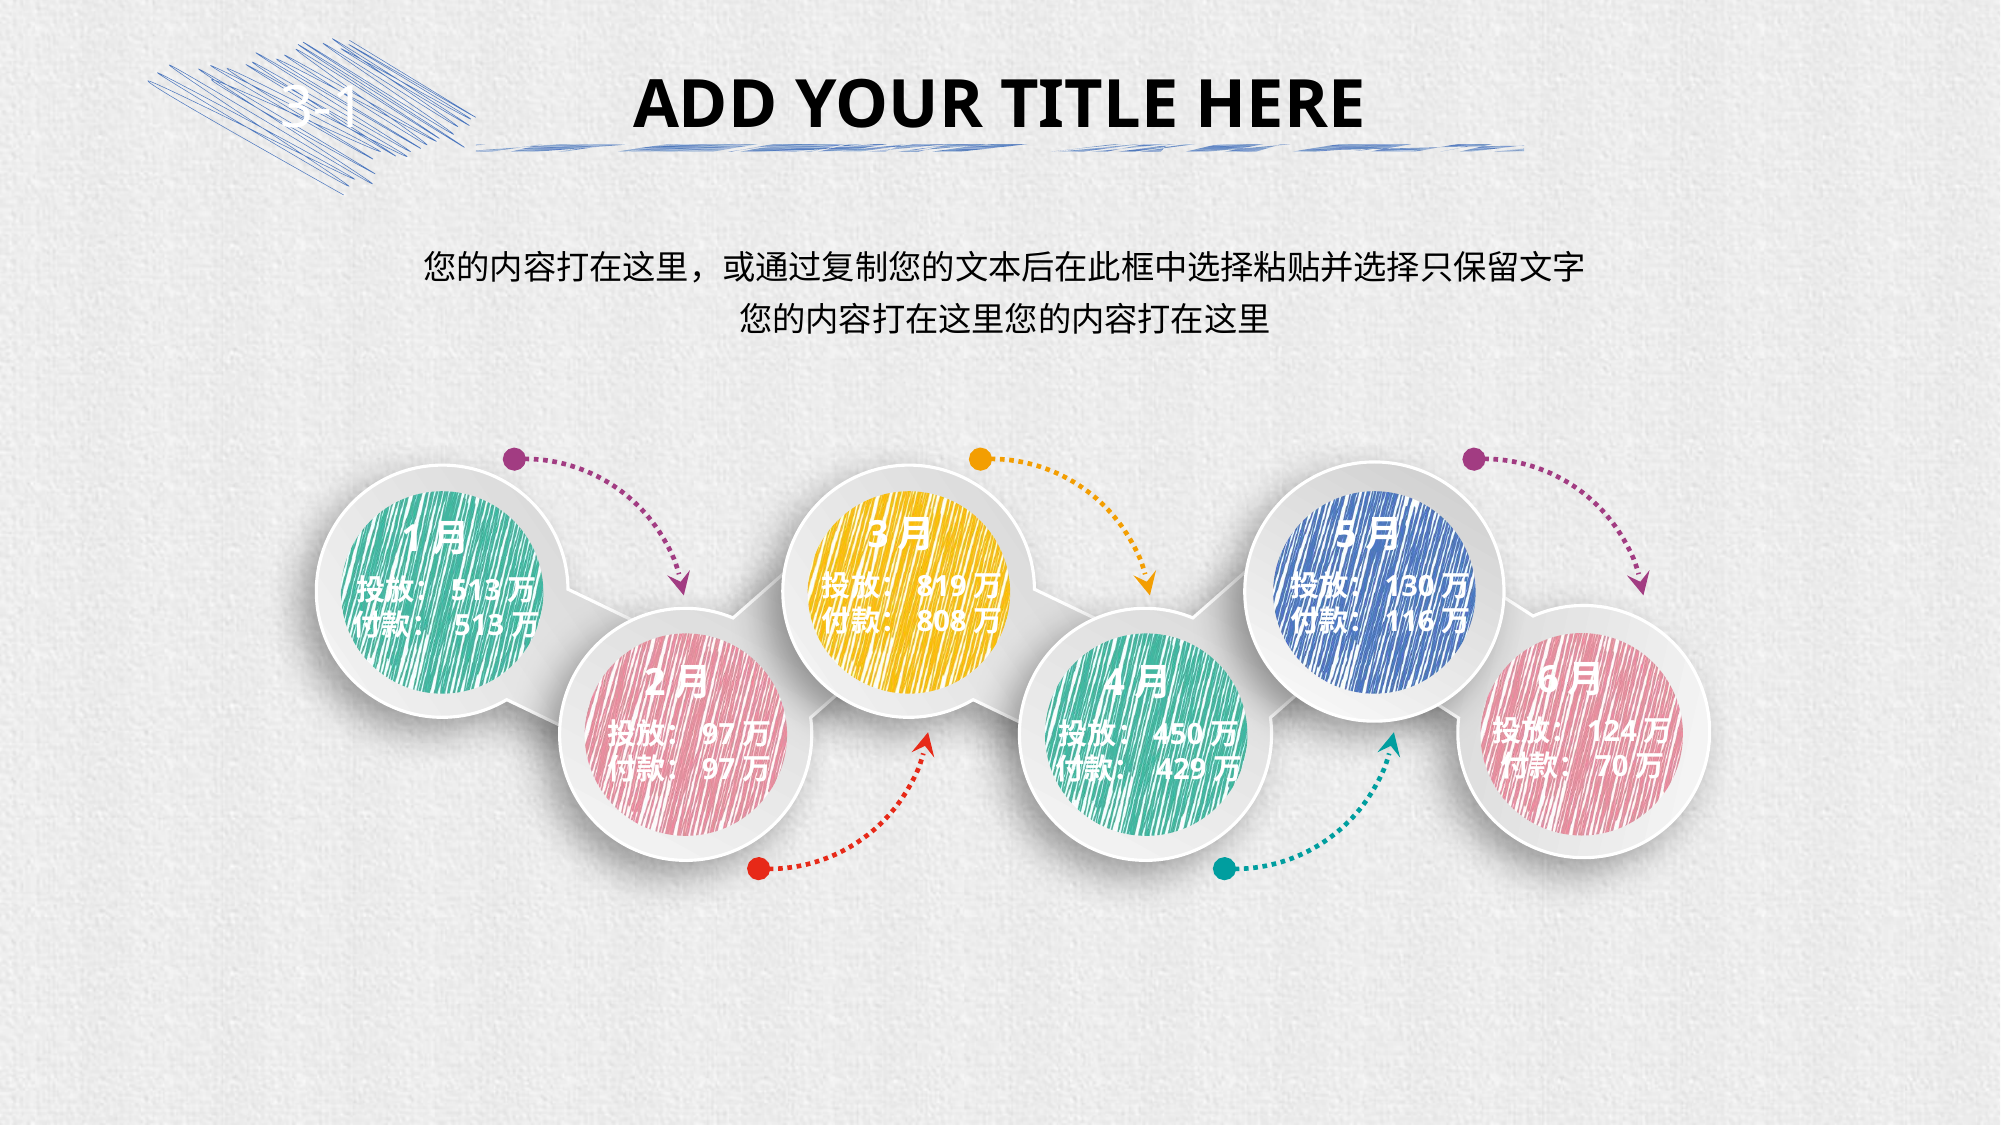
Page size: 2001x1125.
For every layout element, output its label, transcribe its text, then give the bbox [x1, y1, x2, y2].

text_box [283, 54, 301, 62]
text_box [1185, 144, 1291, 152]
picture [0, 0, 2001, 1125]
text_box ADD YOUR TITLE HERE [618, 53, 1382, 149]
text_box [475, 144, 632, 152]
text_box [295, 41, 338, 62]
text_box [255, 51, 286, 62]
text_box [322, 37, 477, 149]
text_box [1050, 144, 1195, 152]
text_box [245, 61, 265, 78]
text_box [145, 63, 376, 196]
text_box [1292, 144, 1525, 152]
text_box 3-1 [265, 62, 381, 147]
text_box [365, 131, 414, 158]
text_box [311, 458, 1717, 870]
text_box [617, 144, 758, 152]
text_box [727, 144, 1028, 152]
text_box 您的内容打在这里，或通过复制您的文本后在此框中选择粘贴并选择只保留文字您的内容打在这里您的内容打在这里 [395, 227, 1616, 346]
text_box [381, 122, 422, 150]
